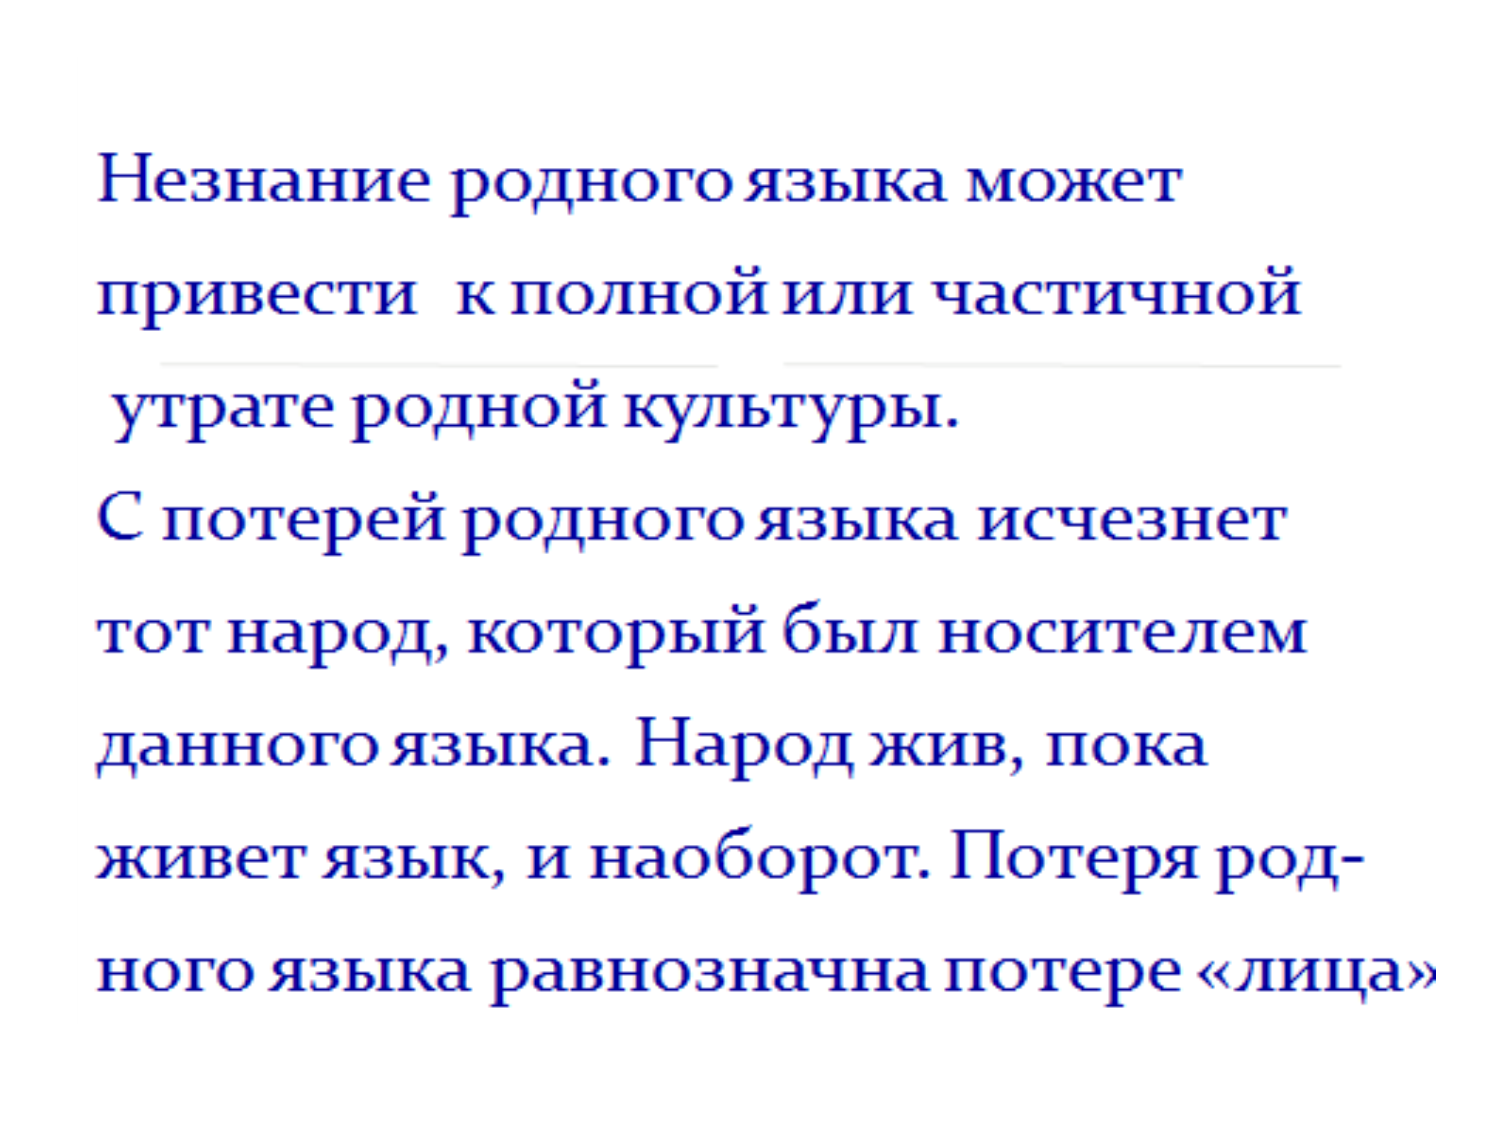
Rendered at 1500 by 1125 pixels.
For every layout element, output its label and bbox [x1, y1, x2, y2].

picture [76, 57, 1436, 1024]
